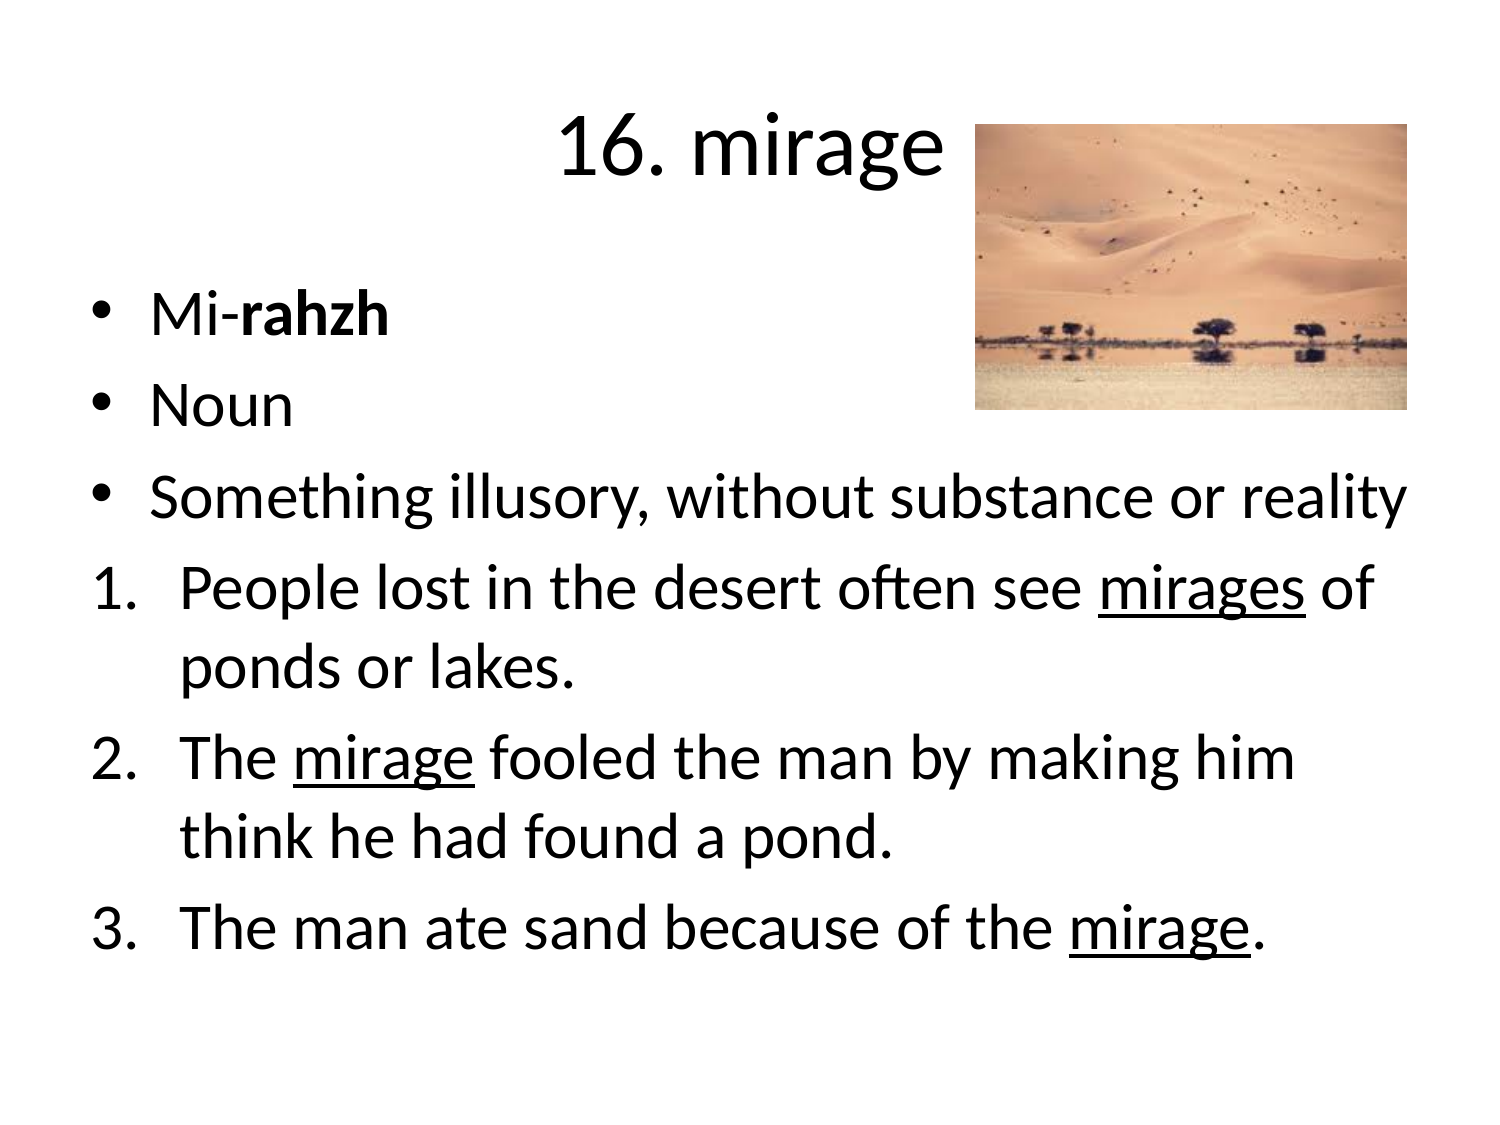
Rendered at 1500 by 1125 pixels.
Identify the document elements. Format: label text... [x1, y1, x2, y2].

picture [974, 124, 1407, 410]
list Mi-rahzh Noun Something illusory, without substance or reality People lost in the desert often see mirages of ponds or lakes. The mirage fooled the man by making him think he had found a pond. The man ate sand because of the mirage. [75, 262, 1425, 1005]
title 16. mirage [75, 45, 1425, 233]
